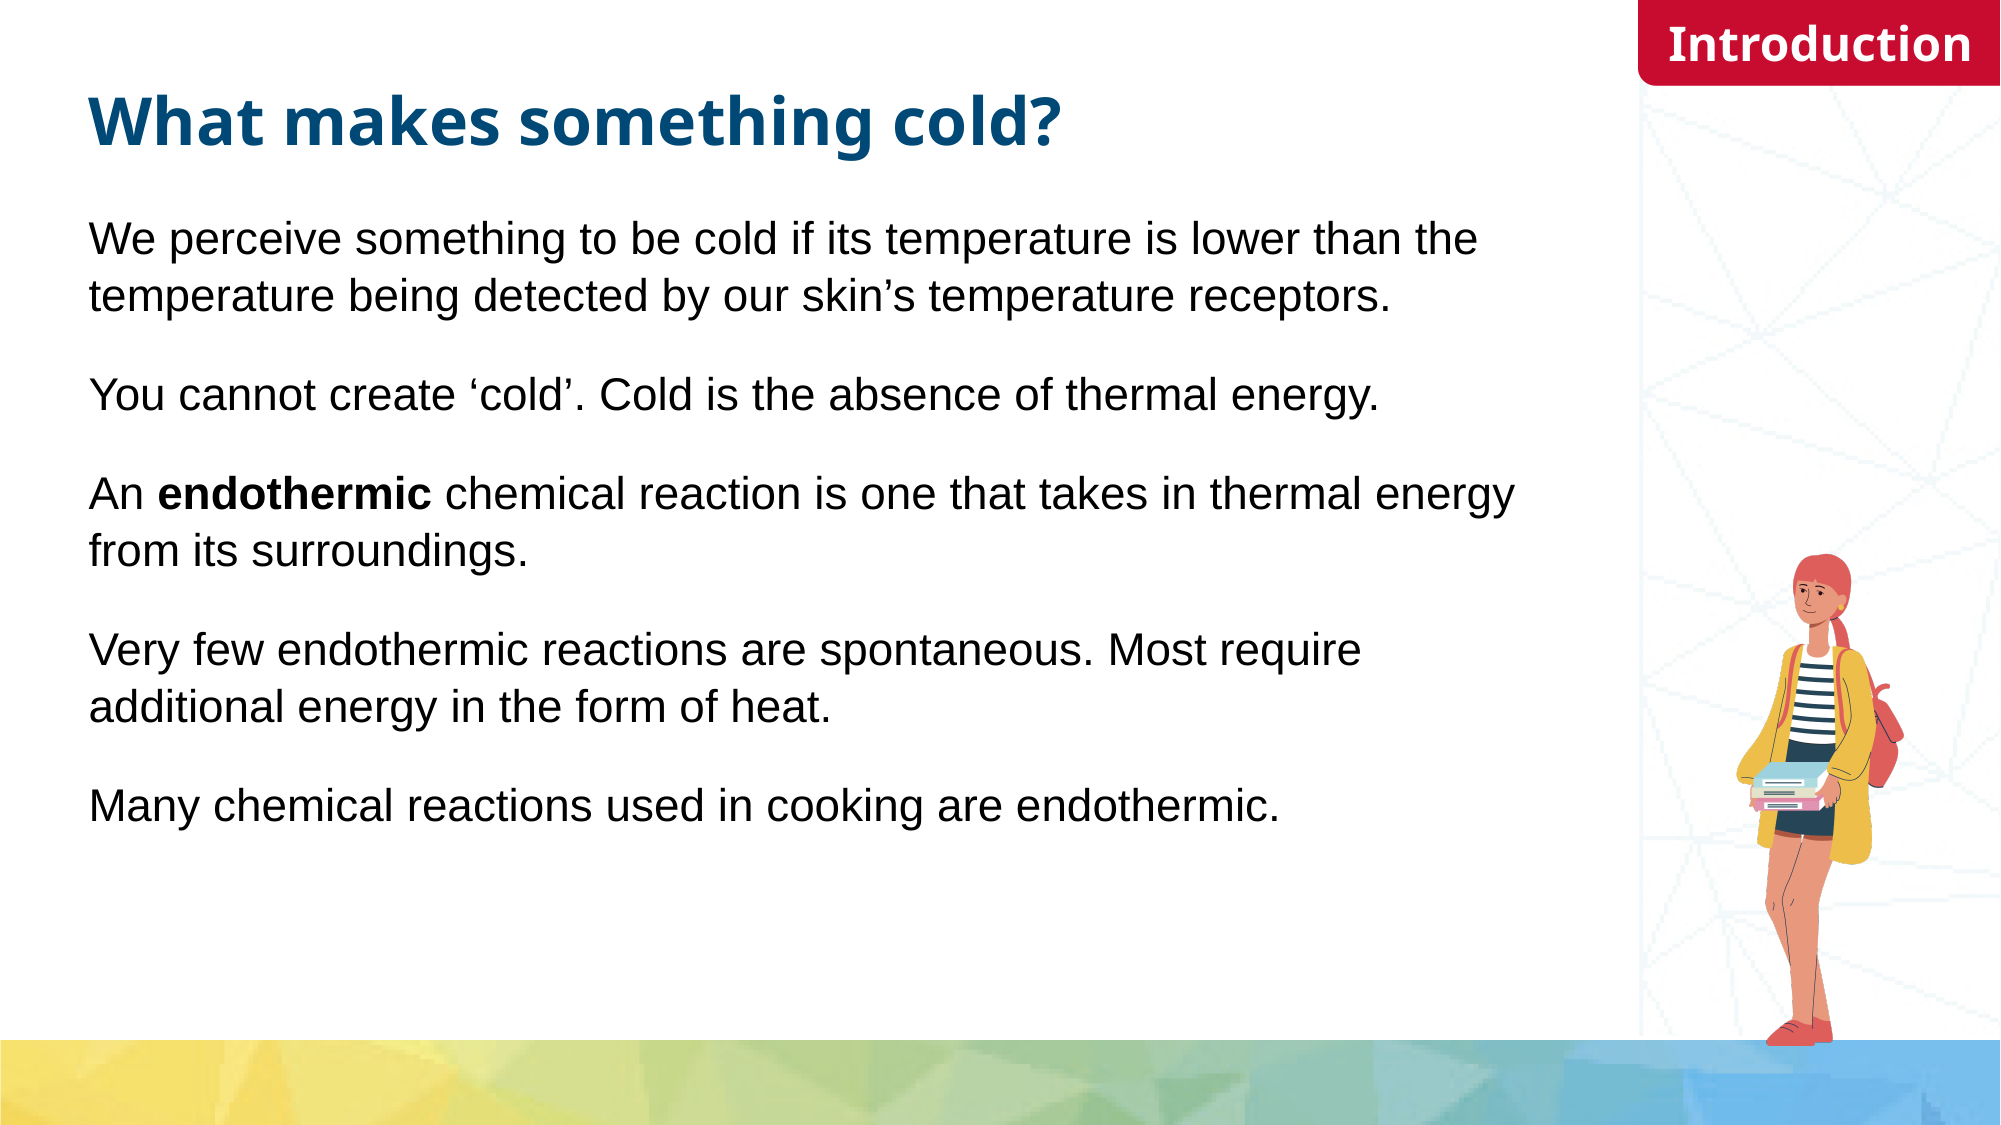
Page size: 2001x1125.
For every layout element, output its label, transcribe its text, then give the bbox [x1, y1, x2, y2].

picture [0, 0, 2001, 1125]
list We perceive something to be cold if its temperature is lower than the temperature being detected by our skin’s temperature receptors. You cannot create ‘cold’. Cold is the absence of thermal energy. An endothermic chemical reaction is one that takes in thermal energy from its surroundings. Very few endothermic reactions are spontaneous. Most require additional energy in the form of heat. Many chemical reactions used in cooking are endothermic. [88, 206, 1565, 890]
title What makes something cold? [88, 88, 1565, 161]
